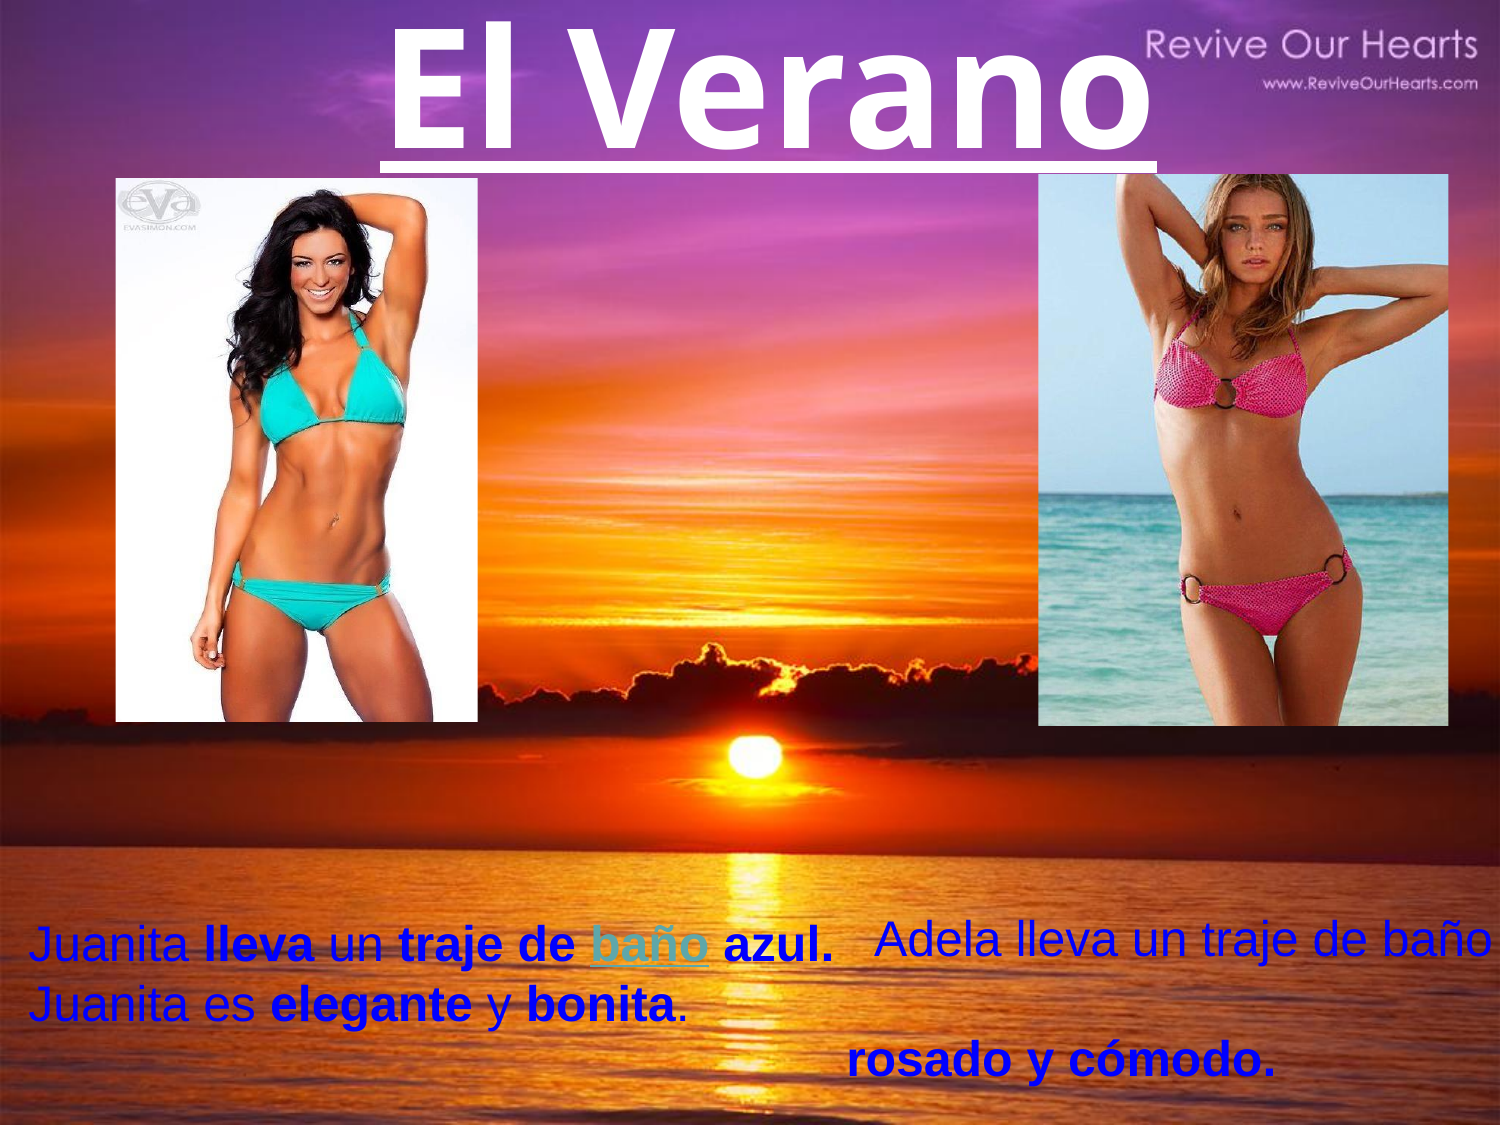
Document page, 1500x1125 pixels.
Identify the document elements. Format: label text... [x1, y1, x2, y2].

text_box [1038, 174, 1449, 726]
list Juanita lleva un traje de baño azul. Juanita es elegante y bonita. [0, 896, 803, 1125]
text_box Adela lleva un traje de baño rosado y cómodo. [803, 891, 1500, 1125]
text_box [115, 178, 478, 722]
picture [0, 0, 1500, 896]
title El Verano [75, 0, 1425, 197]
